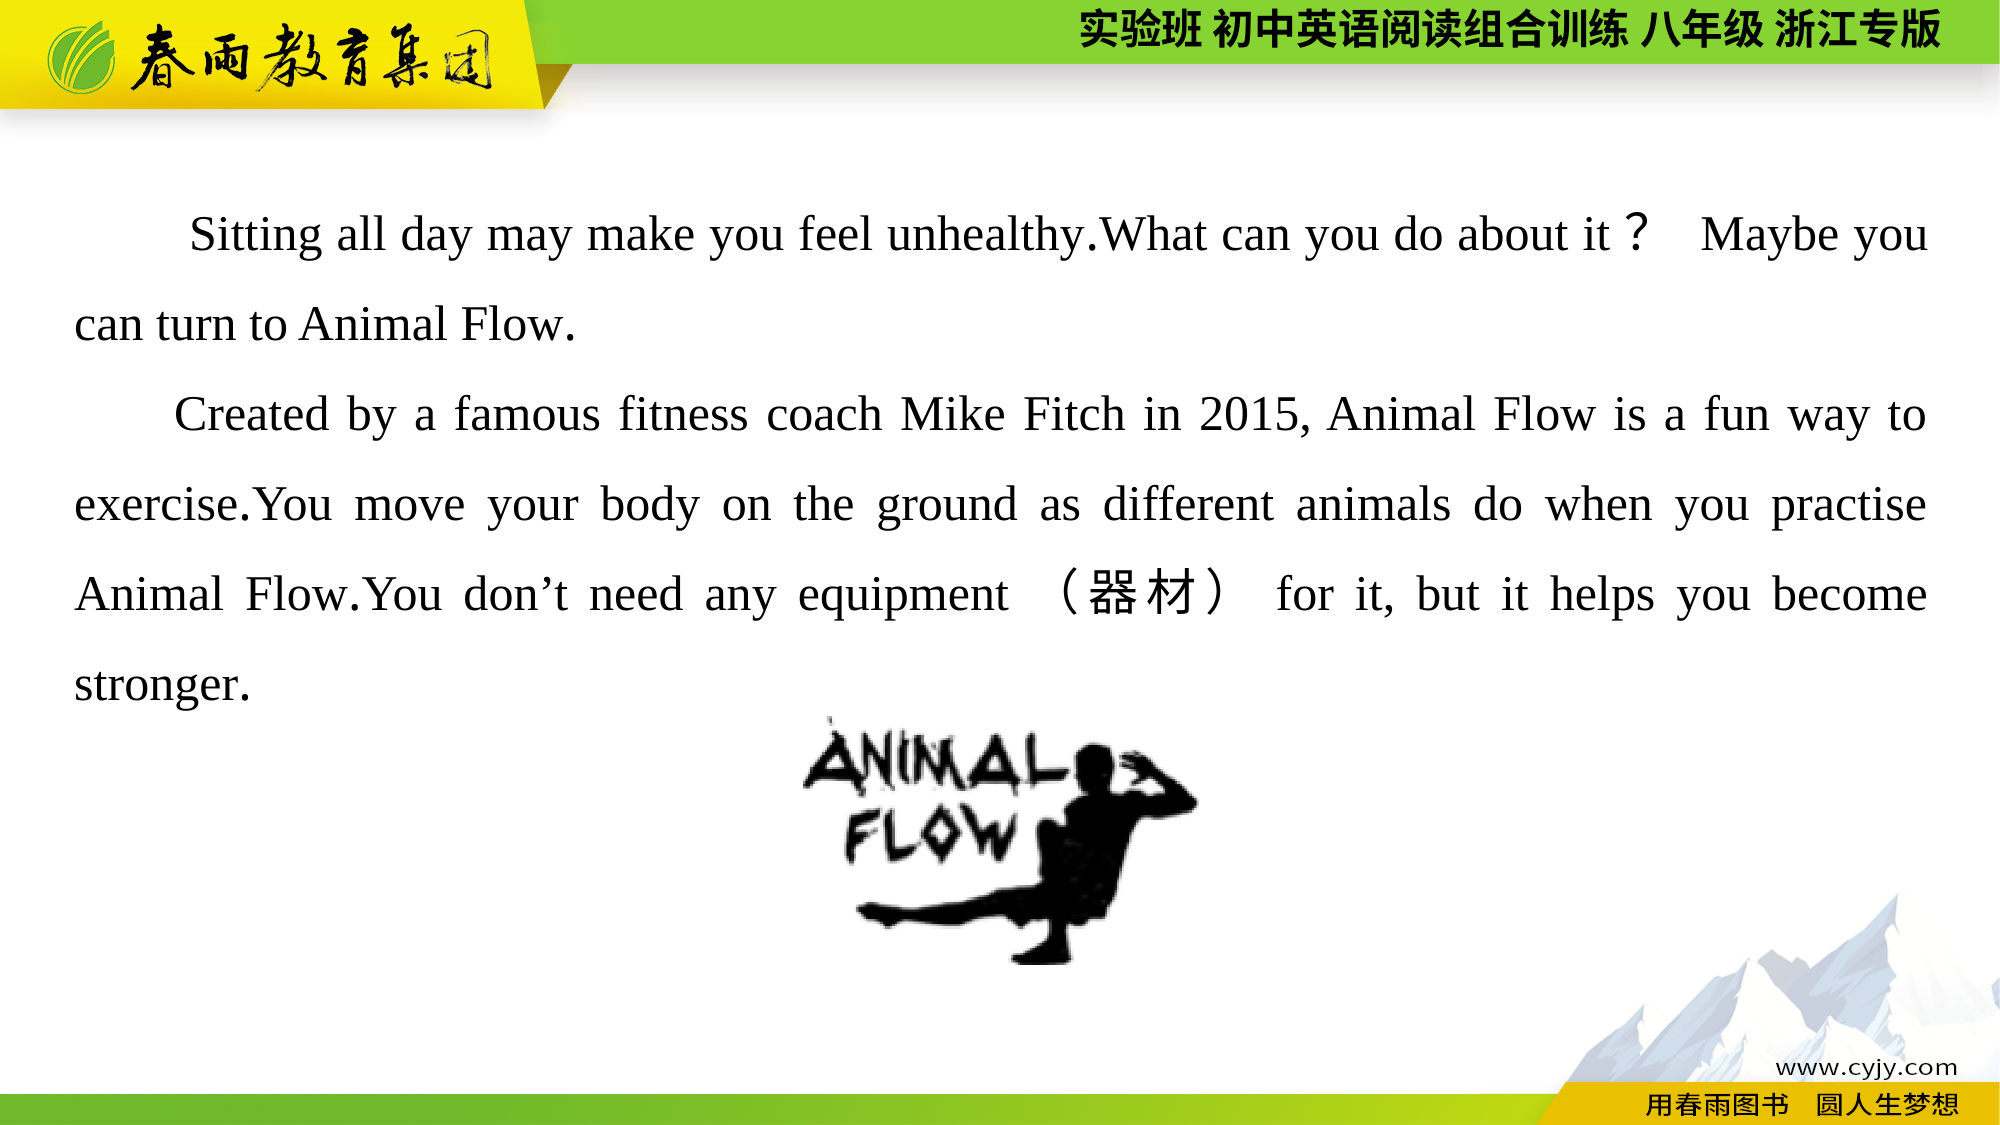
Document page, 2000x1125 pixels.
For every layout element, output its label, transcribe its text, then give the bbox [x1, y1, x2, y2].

list Sitting all day may make you feel unhealthy.What can you do about it？ Maybe you can turn to Animal Flow. Created by a famous fitness coach Mike Fitch in 2015, Animal Flow is a fun way to exercise.You move your body on the ground as different animals do when you practise Animal Flow.You don’t need any equipment（器材）for it, but it helps you become stronger. [59, 163, 1944, 712]
picture [0, 0, 2000, 1125]
